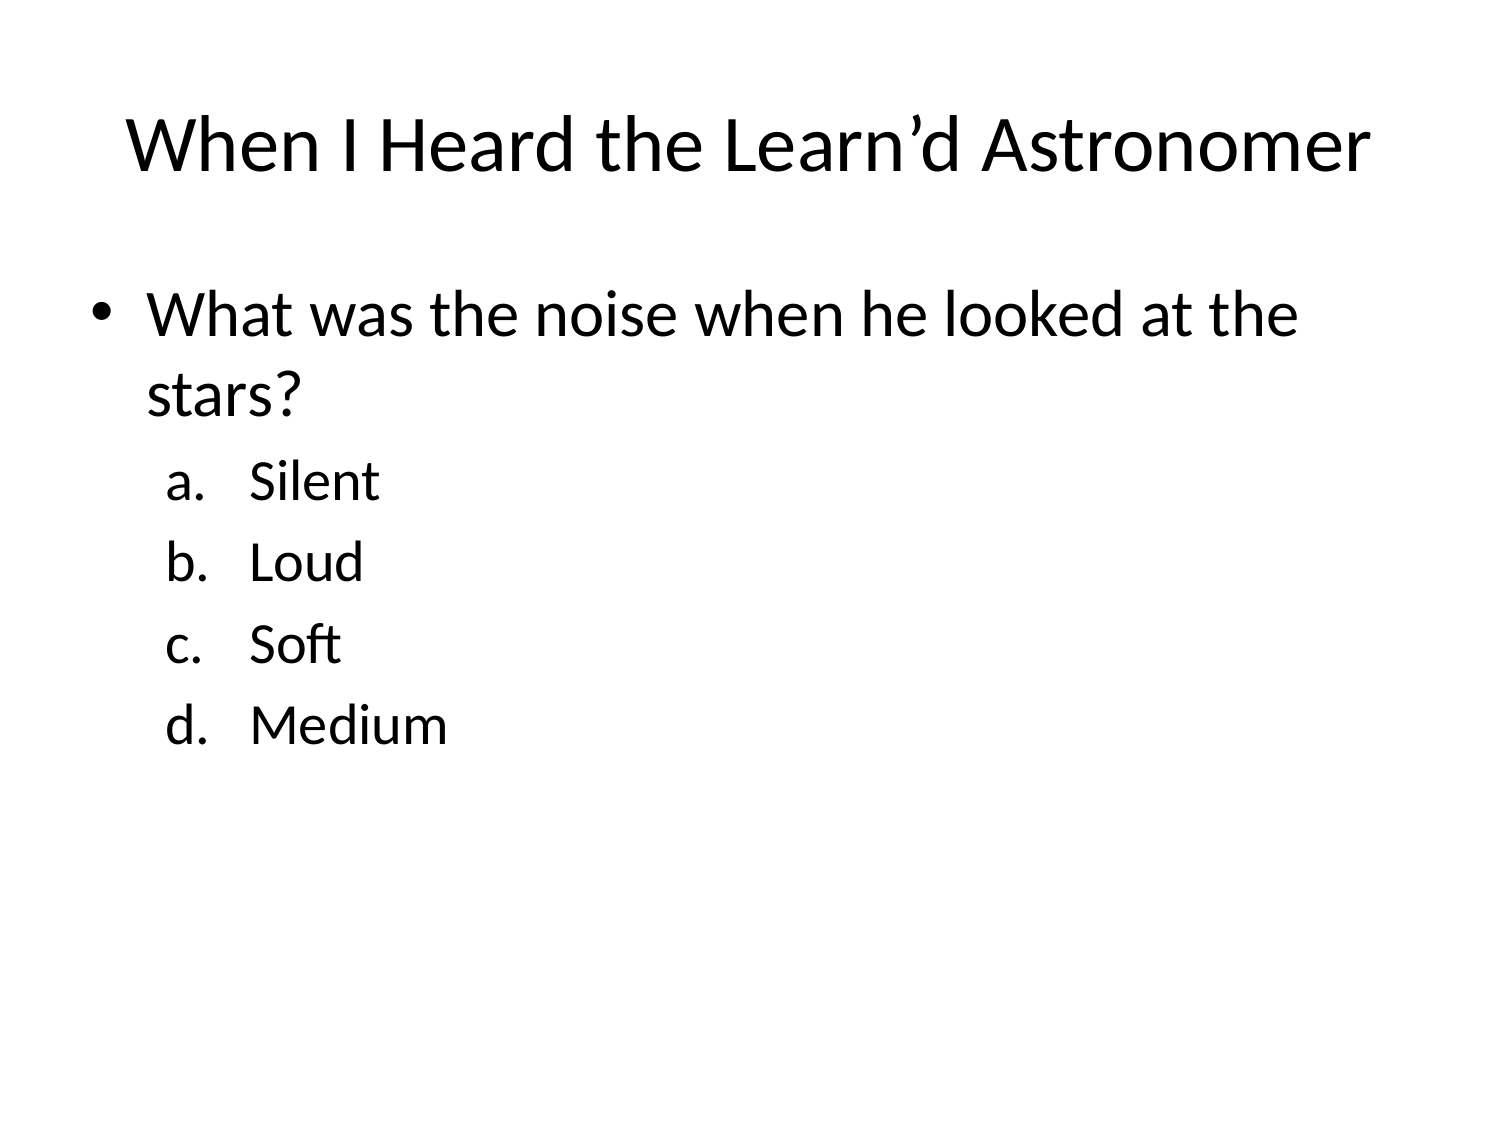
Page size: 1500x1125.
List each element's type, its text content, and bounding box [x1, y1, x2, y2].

list What was the noise when he looked at the stars? Silent Loud Soft Medium [75, 262, 1425, 1005]
title When I Heard the Learn’d Astronomer [75, 45, 1425, 233]
